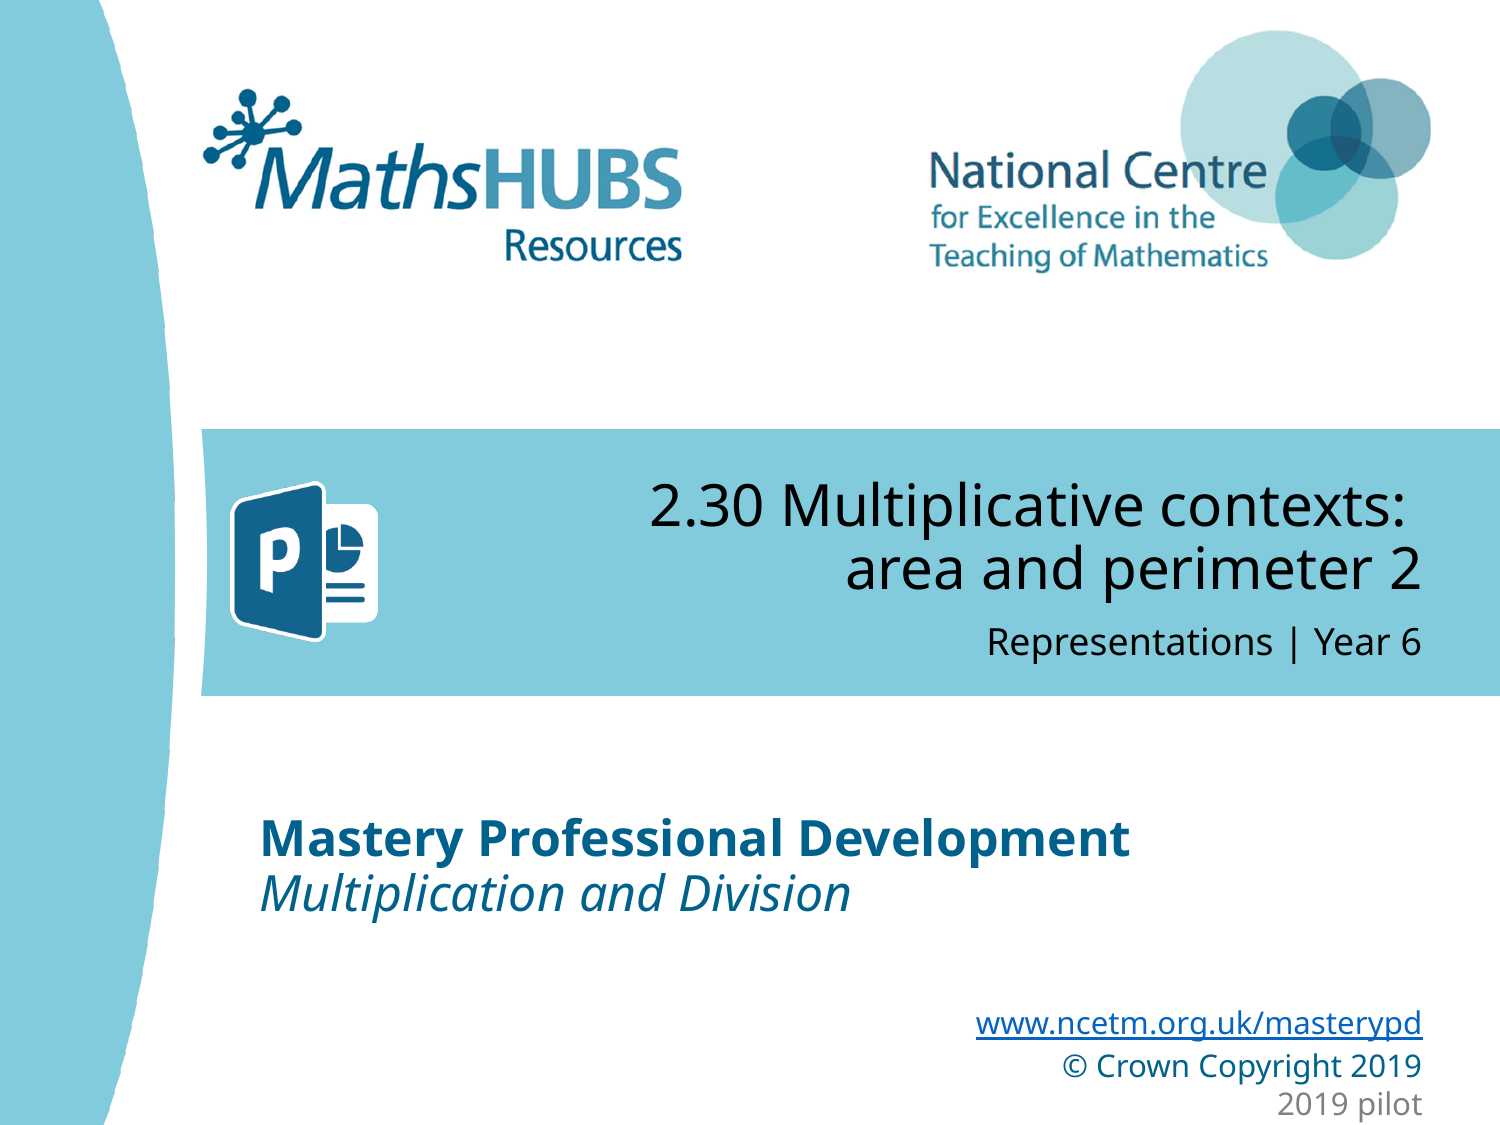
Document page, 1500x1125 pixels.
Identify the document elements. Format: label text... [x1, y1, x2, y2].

title 2.30 Multiplicative contexts: area and perimeter 2 [407, 432, 1438, 614]
picture [0, 0, 175, 1125]
picture [178, 429, 1500, 696]
subtitle Representations | Year 6 [407, 614, 1438, 673]
list Multiplication and Division [244, 860, 1161, 945]
picture [200, 85, 688, 274]
picture [927, 29, 1431, 274]
